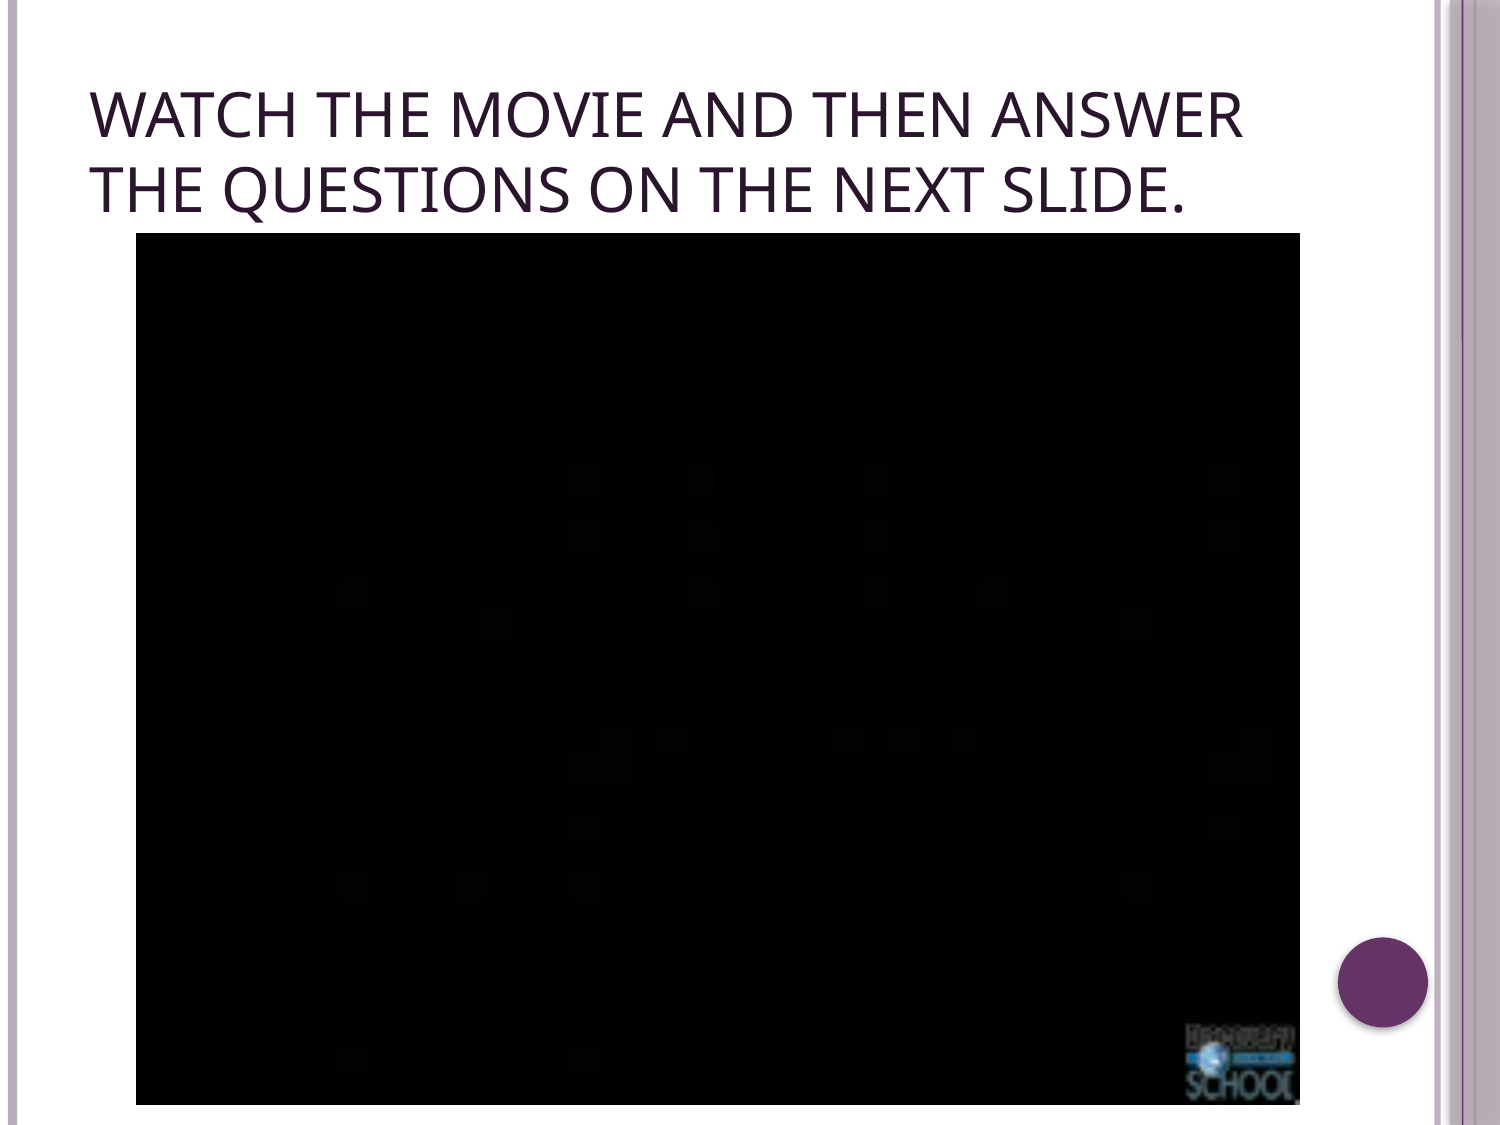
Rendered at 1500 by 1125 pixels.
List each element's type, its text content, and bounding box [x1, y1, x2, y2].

title Watch the movie and then answer the questions on the next slide. [75, 45, 1300, 233]
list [135, 232, 1301, 1107]
